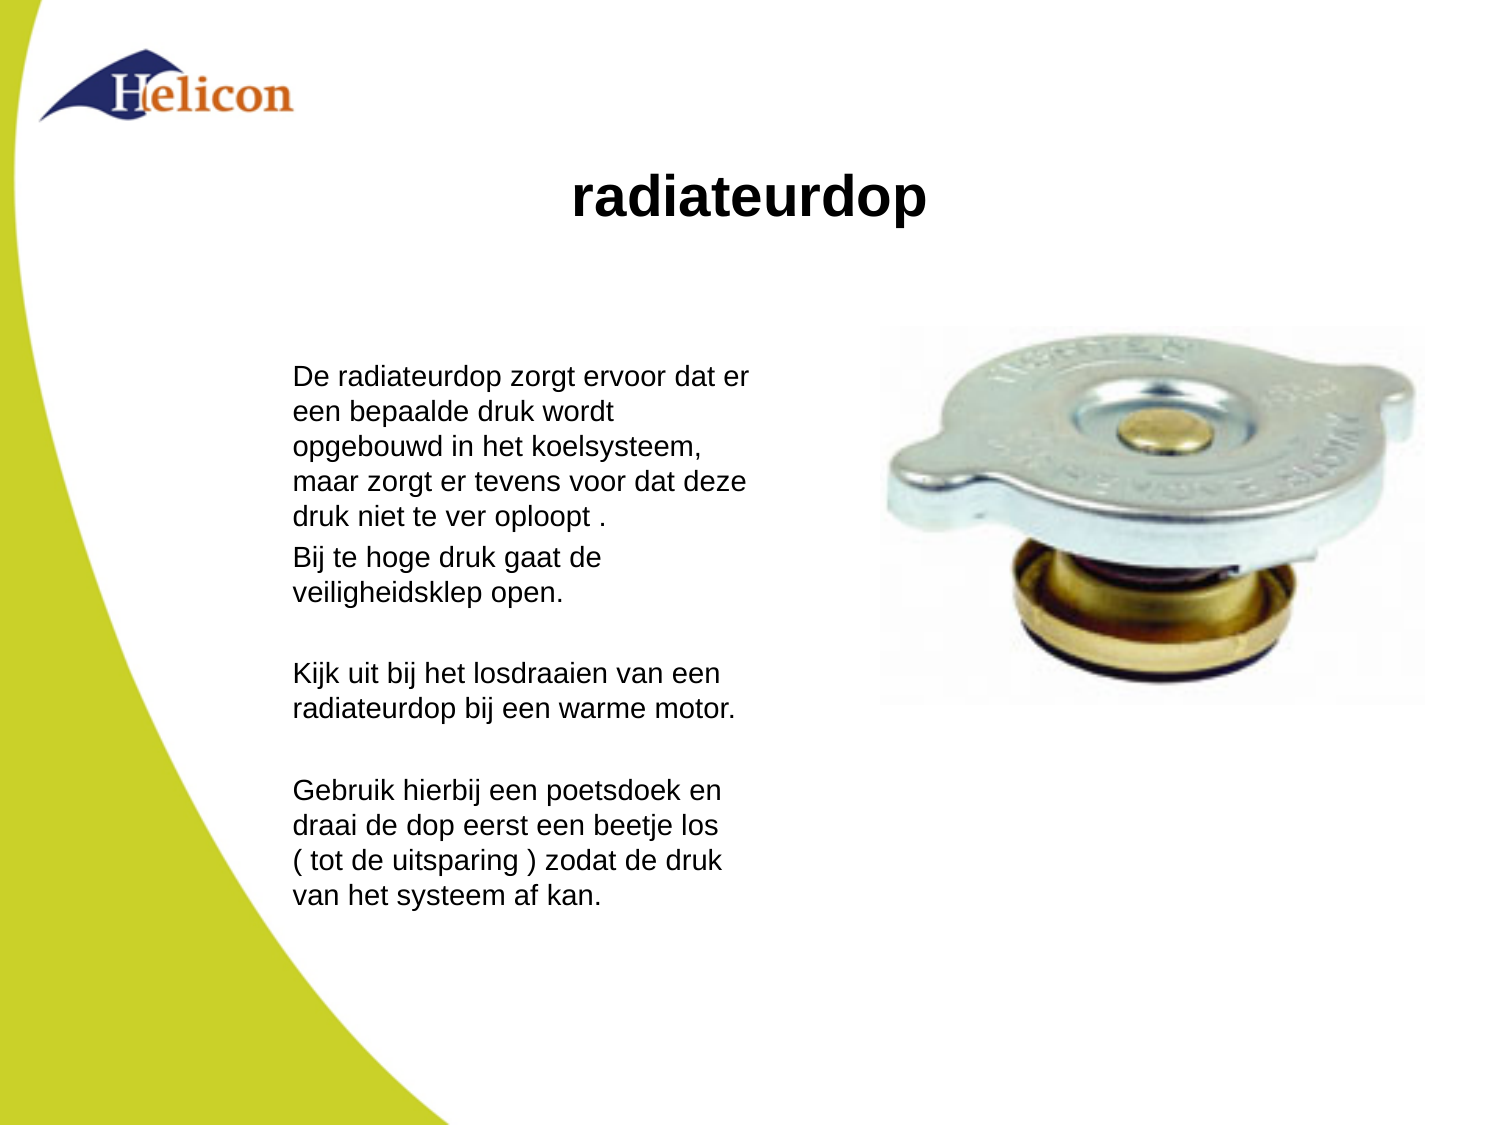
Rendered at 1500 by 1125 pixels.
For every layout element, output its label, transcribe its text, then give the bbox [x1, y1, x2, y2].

list De radiateurdop zorgt ervoor dat er een bepaalde druk wordt opgebouwd in het koelsysteem, maar zorgt er tevens voor dat deze druk niet te ver oploopt . Bij te hoge druk gaat de veiligheidsklep open. Kijk uit bij het losdraaien van een radiateurdop bij een warme motor. Gebruik hierbij een poetsdoek en draai de dop eerst een beetje los ( tot de uitsparing ) zodat de druk van het systeem af kan. [277, 349, 774, 1005]
picture [0, 0, 1500, 1125]
title radiateurdop [75, 44, 1425, 236]
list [880, 325, 1426, 705]
